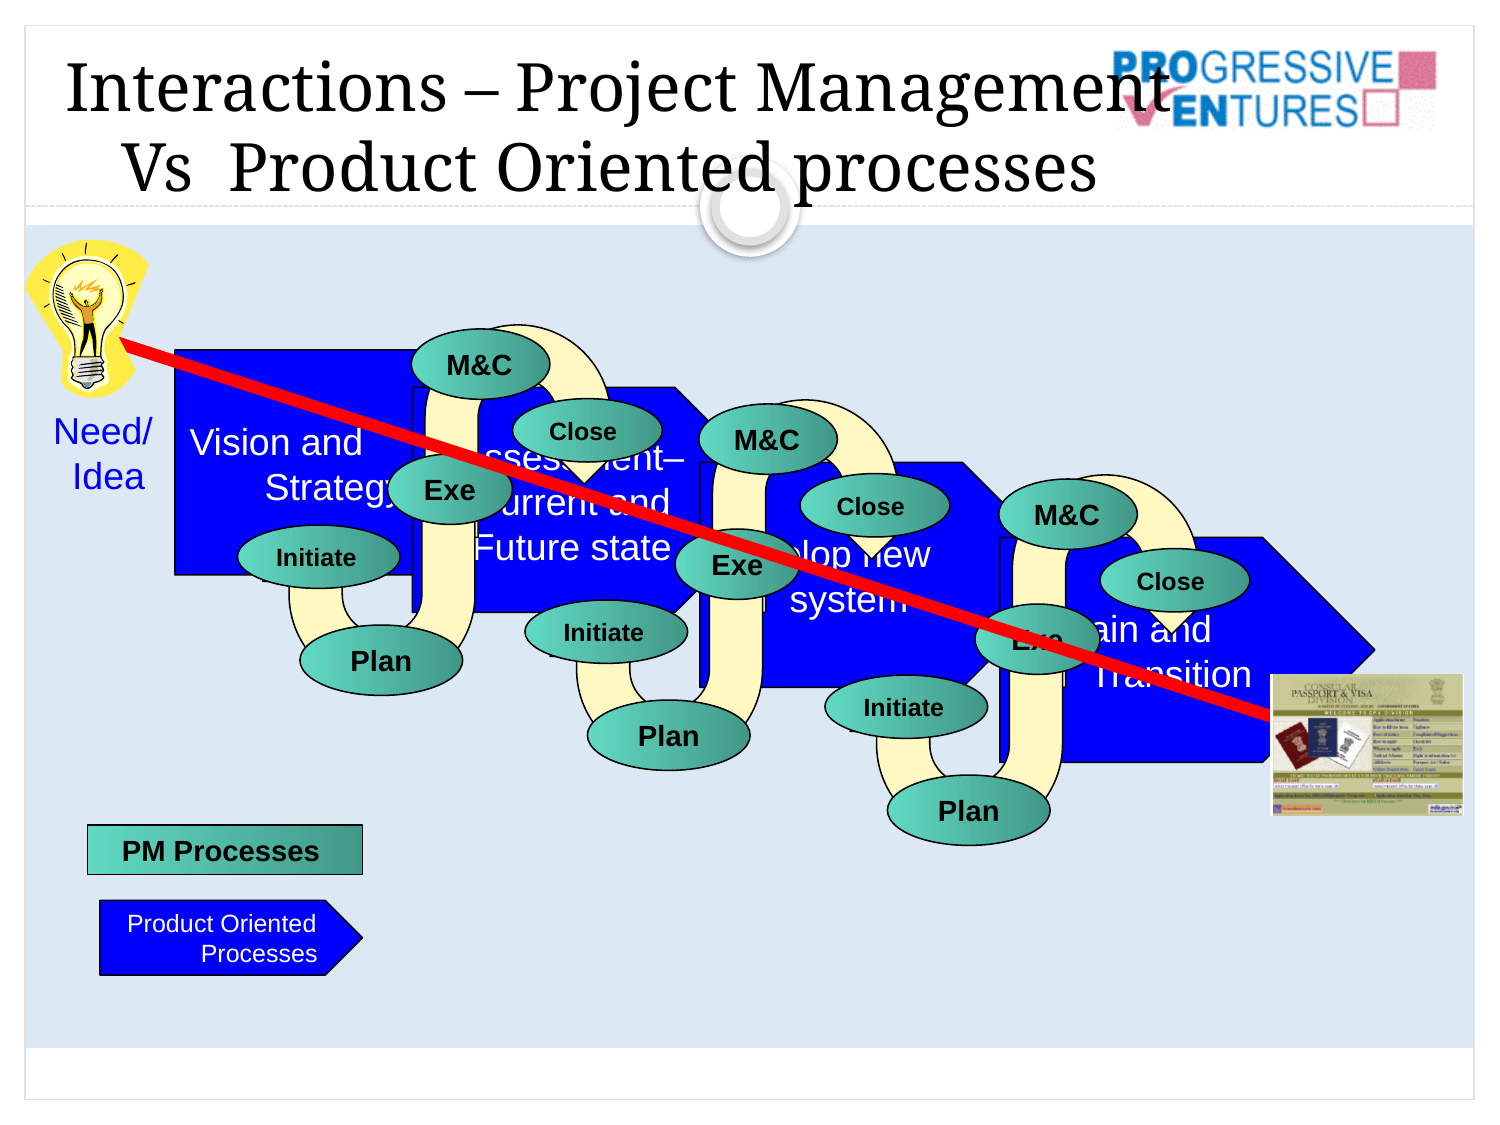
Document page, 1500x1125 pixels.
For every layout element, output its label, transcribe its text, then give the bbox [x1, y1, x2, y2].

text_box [24, 237, 180, 507]
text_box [524, 760, 1251, 847]
picture [1270, 673, 1465, 816]
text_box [62, 324, 1376, 751]
text_box PM Processes [87, 824, 363, 875]
picture [1112, 49, 1439, 87]
text_box Product Oriented Processes [99, 900, 363, 976]
title Interactions – Project Management Vs Product Oriented processes [49, 87, 1451, 213]
